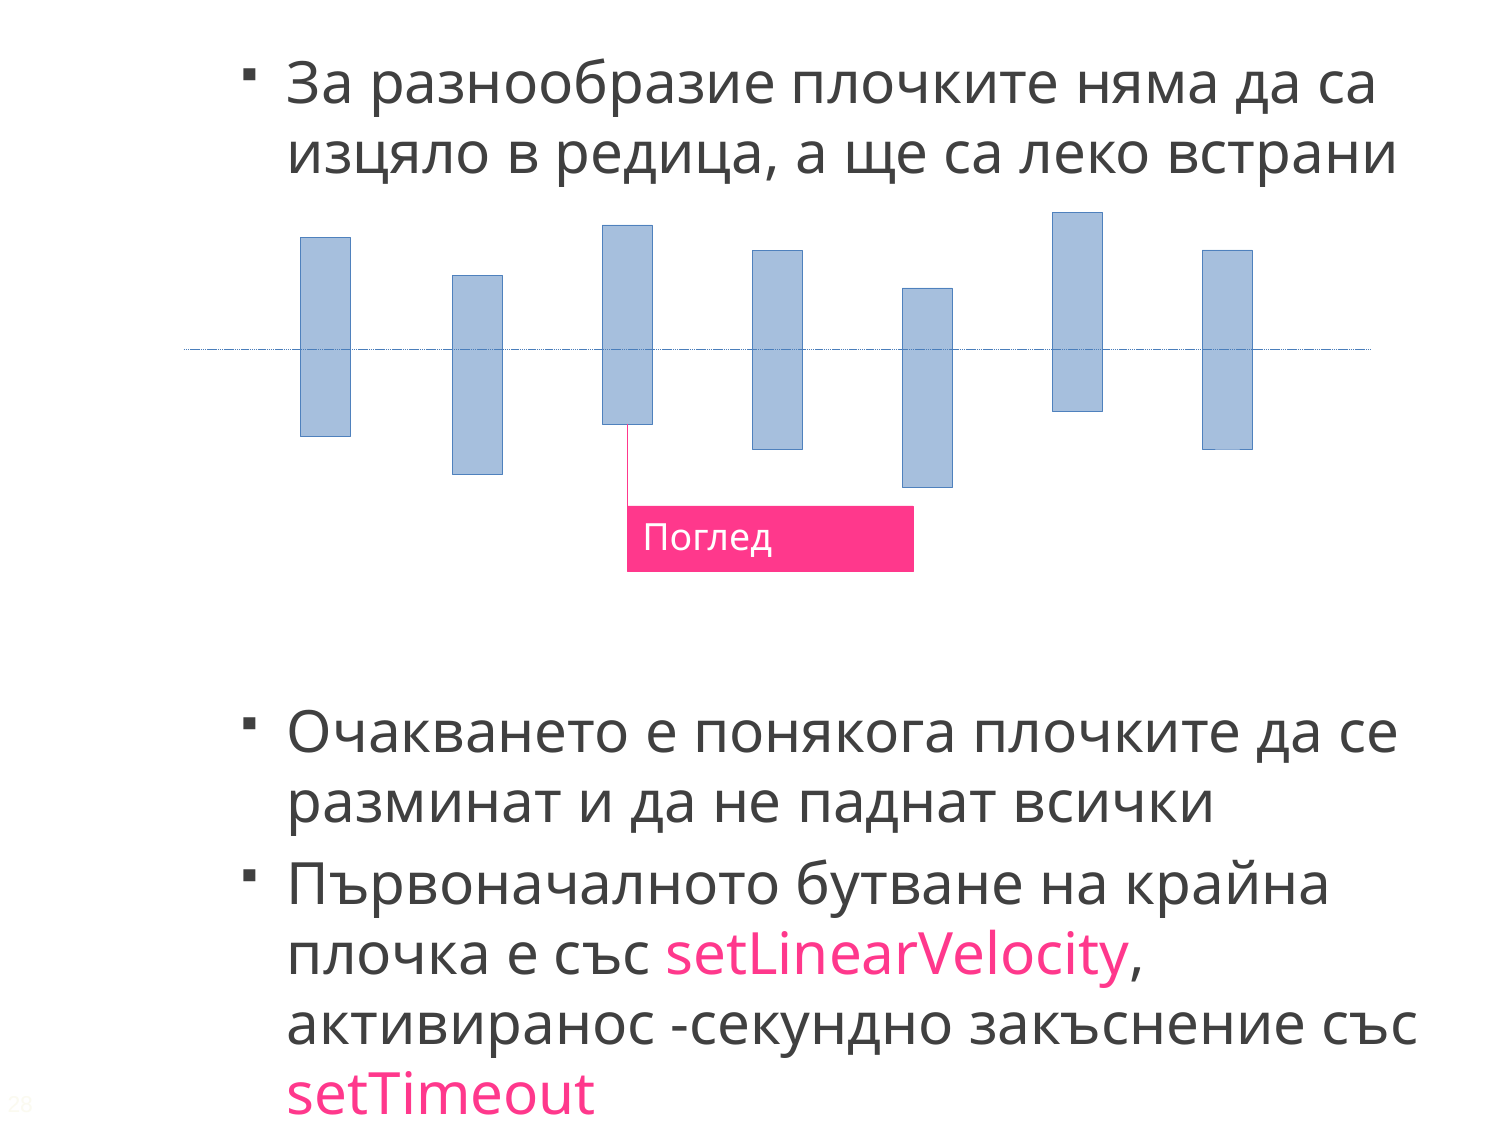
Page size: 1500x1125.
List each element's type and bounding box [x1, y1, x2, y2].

text_box [1200, 357, 1254, 451]
text_box [298, 357, 352, 439]
text_box [900, 286, 954, 348]
text_box [750, 357, 804, 422]
text_box [900, 357, 954, 489]
text_box [1050, 210, 1104, 348]
text_box [450, 273, 504, 348]
text_box [750, 248, 804, 348]
text_box [1200, 248, 1254, 348]
text_box [600, 357, 654, 426]
text_box [1050, 357, 1104, 414]
text_box [627, 423, 914, 572]
text_box [298, 235, 352, 348]
text_box [450, 357, 504, 477]
text_box [600, 223, 654, 348]
